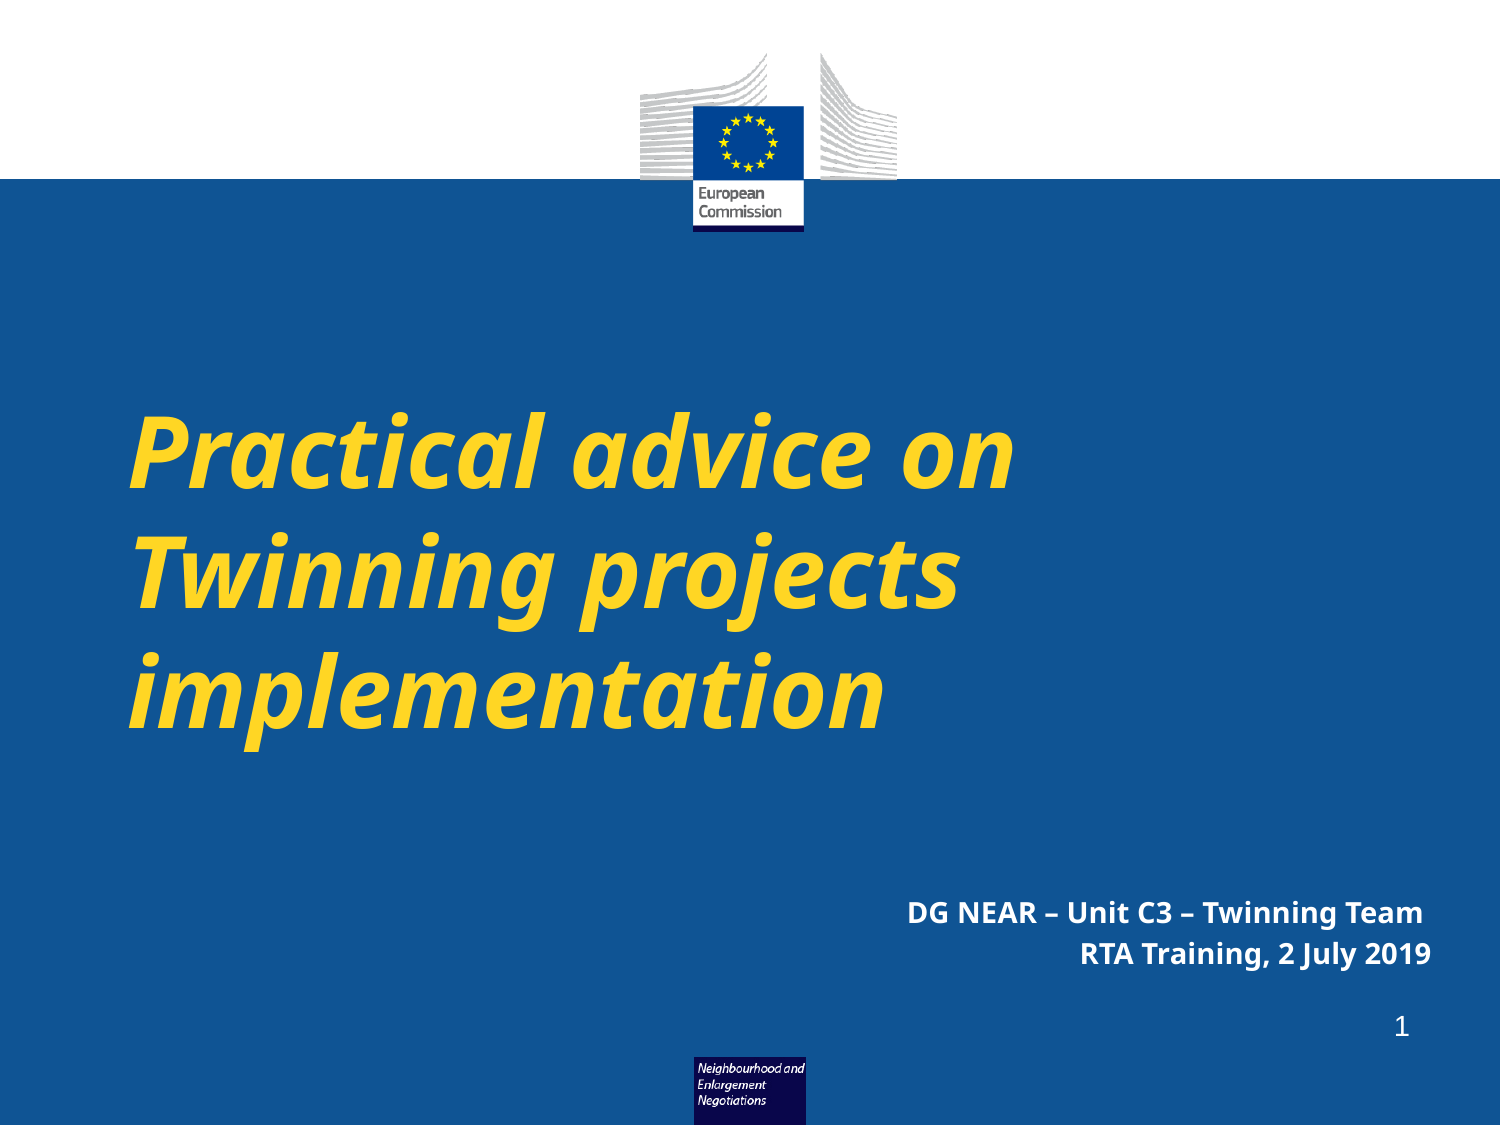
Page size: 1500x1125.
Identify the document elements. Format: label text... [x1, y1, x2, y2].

title Practical advice on Twinning projects implementation [111, 396, 1282, 740]
picture [598, 53, 897, 283]
picture [694, 1057, 806, 1125]
slide_number 1 [1074, 999, 1426, 1078]
list DG NEAR – Unit C3 – Twinning Team RTA Training, 2 July 2019 [726, 887, 1448, 1112]
